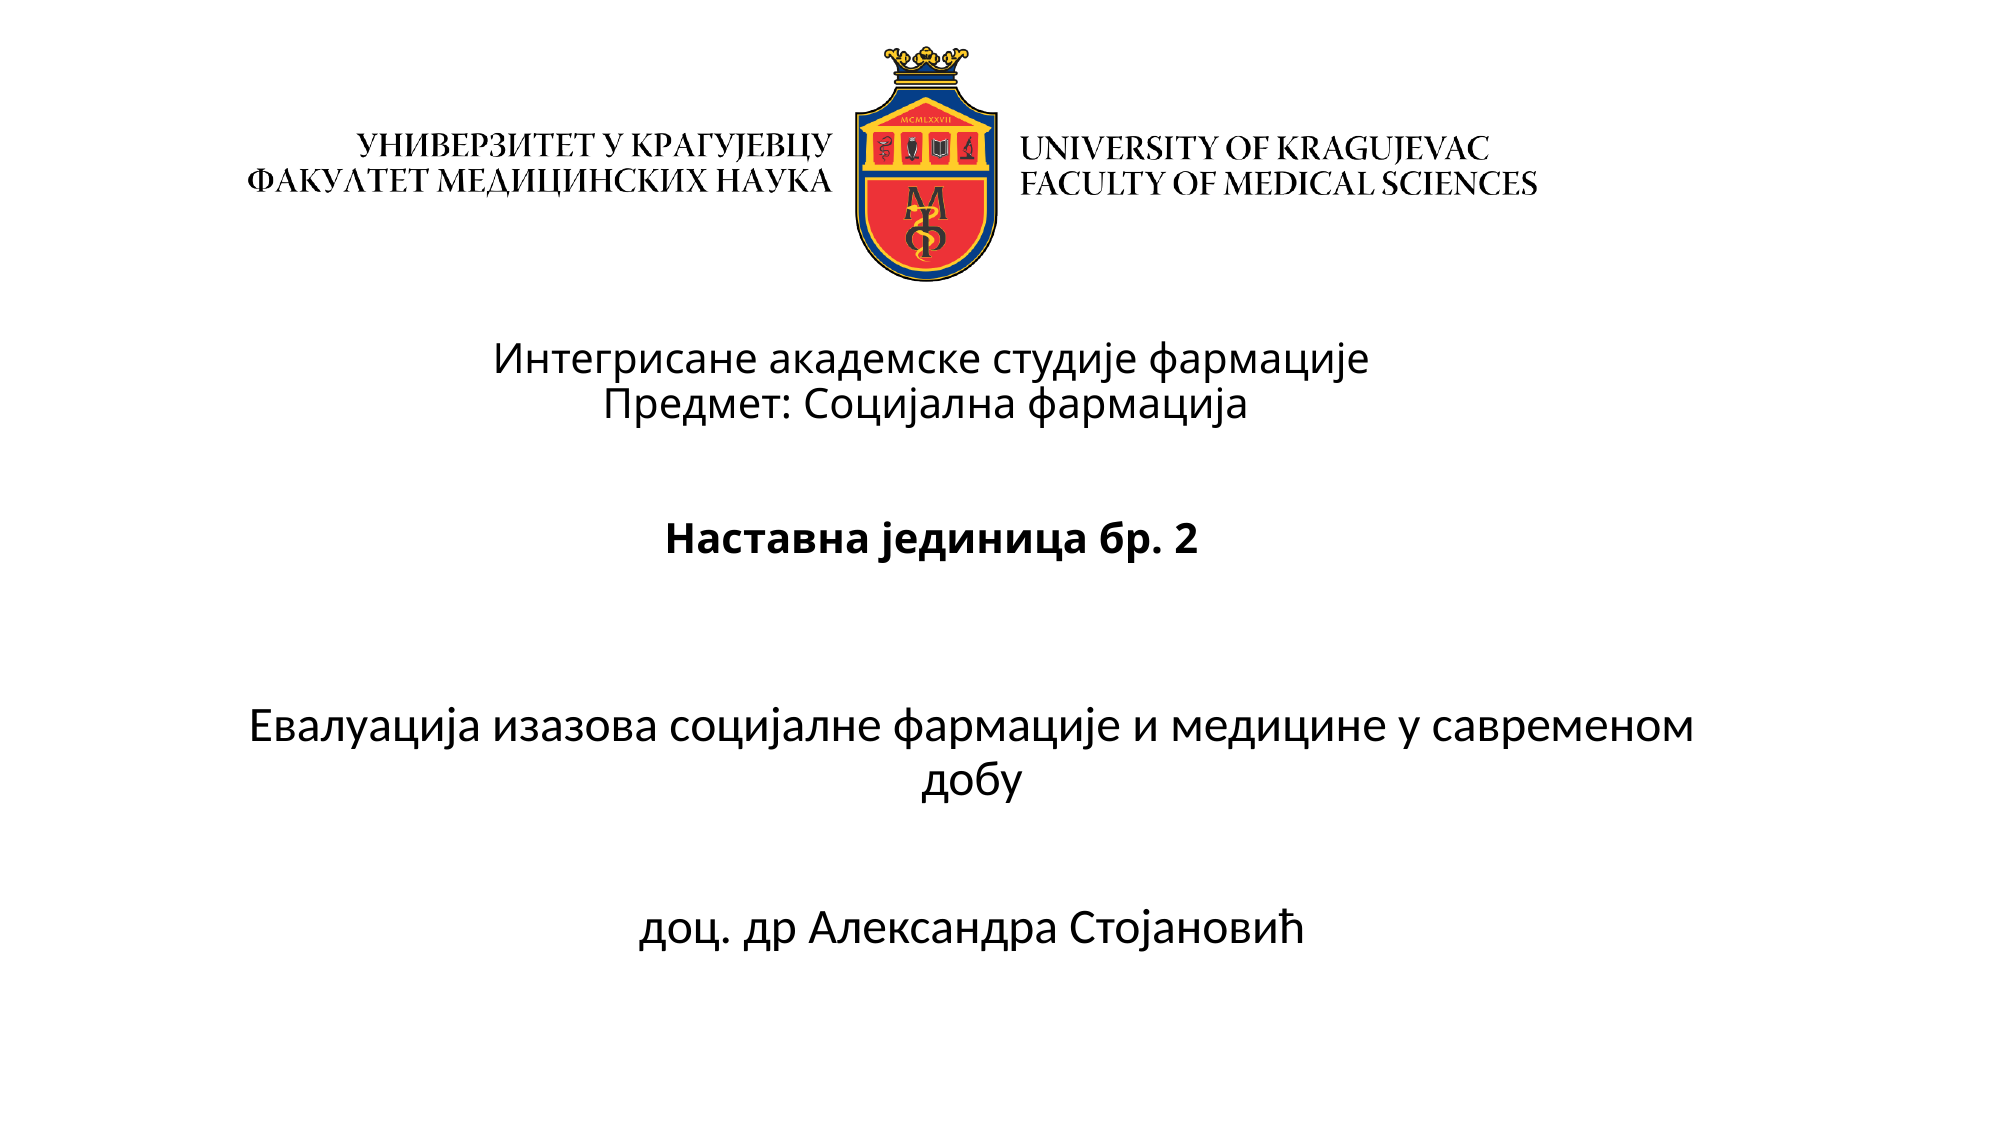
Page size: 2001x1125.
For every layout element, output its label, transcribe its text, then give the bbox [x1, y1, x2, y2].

title Интегрисане академске студије фармације Предмет: Социјална фармација Наставна јединица бр. 2 [181, 299, 1682, 570]
picture [247, 45, 1537, 282]
subtitle Евалуација изазова социјалне фармације и медицине у савременом добу доц. др Александра Стојановић [222, 691, 1723, 964]
